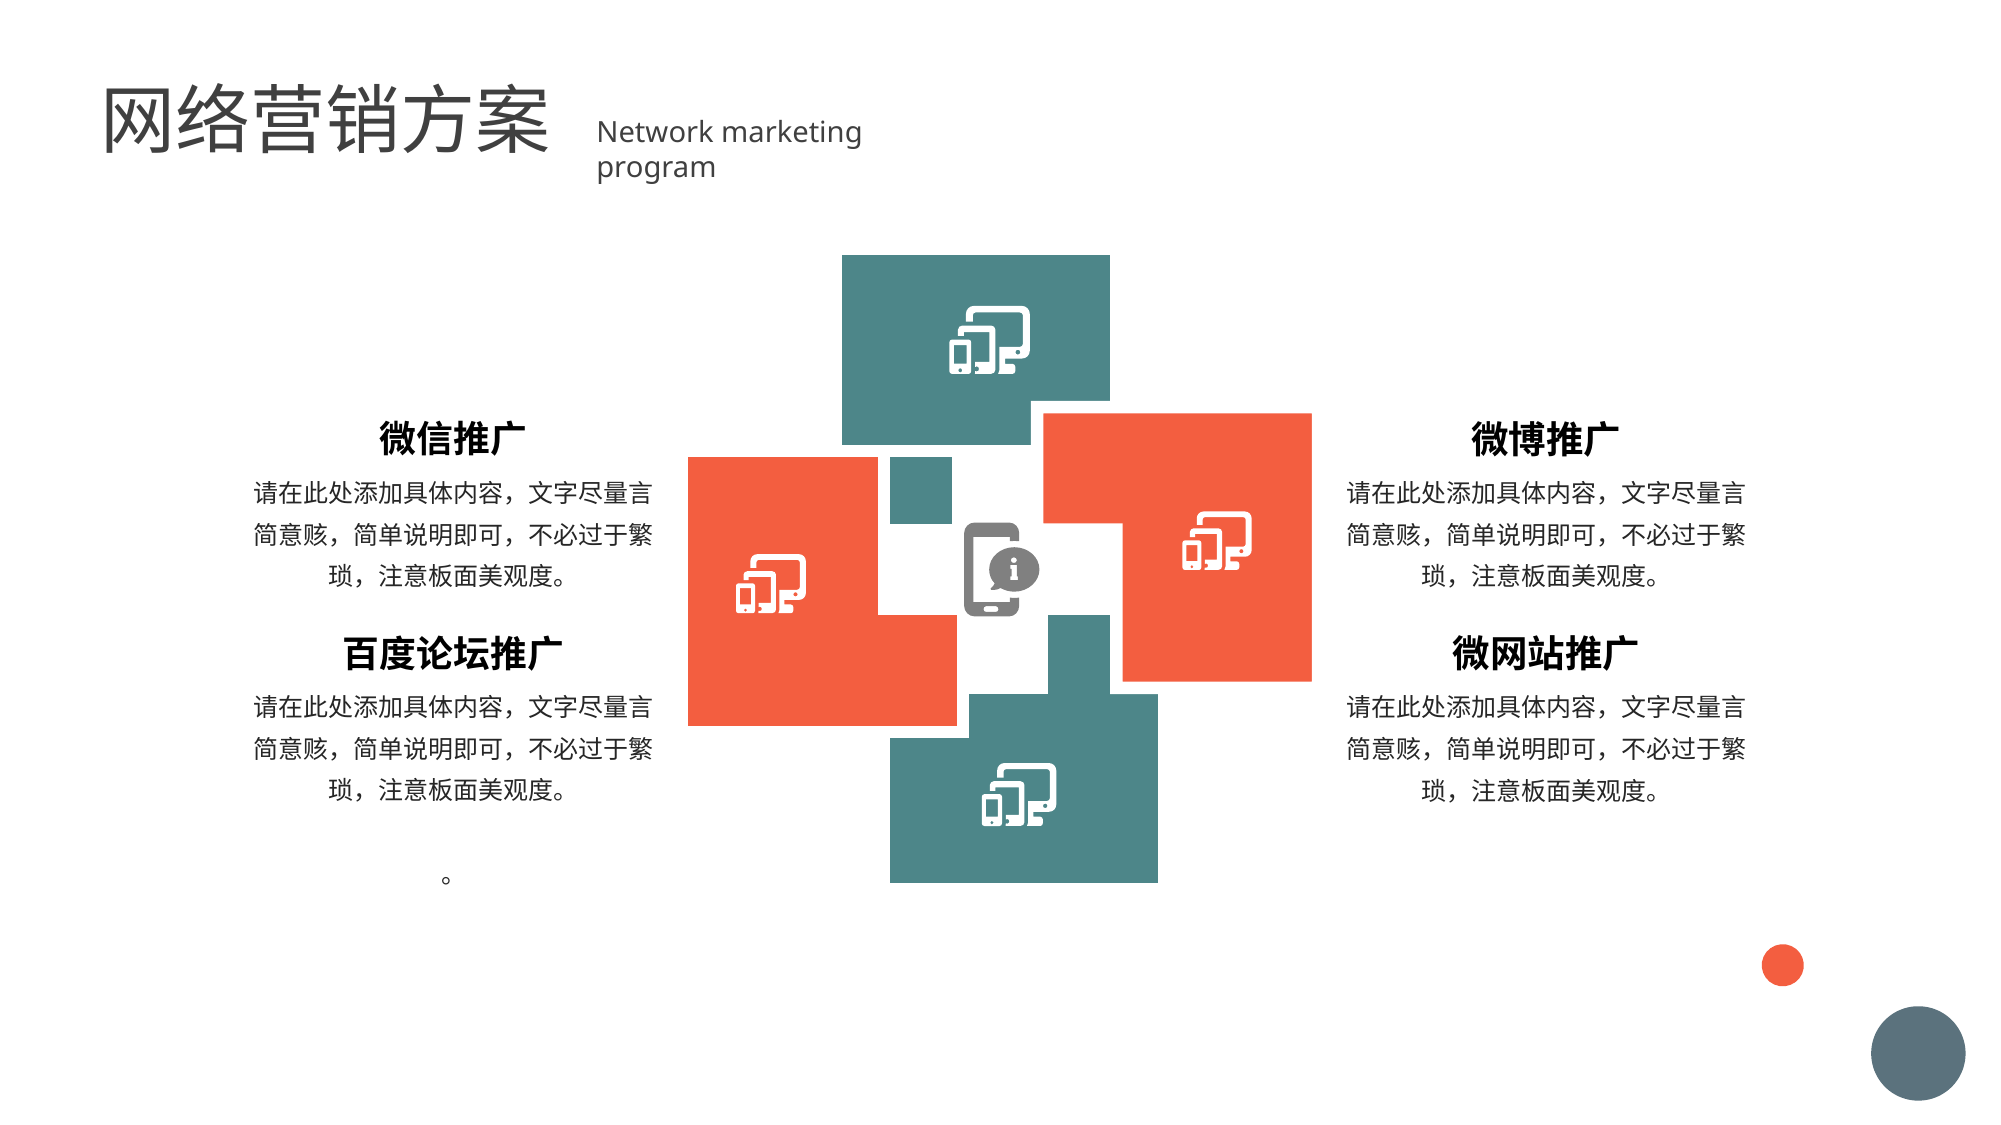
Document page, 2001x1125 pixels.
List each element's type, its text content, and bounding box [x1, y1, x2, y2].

text_box [1760, 943, 1805, 988]
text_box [242, 415, 665, 762]
text_box Network marketing program [581, 105, 977, 191]
text_box 网络营销方案 [86, 65, 582, 171]
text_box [1335, 415, 1780, 762]
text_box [681, 249, 1319, 890]
text_box [1870, 1005, 1967, 1102]
